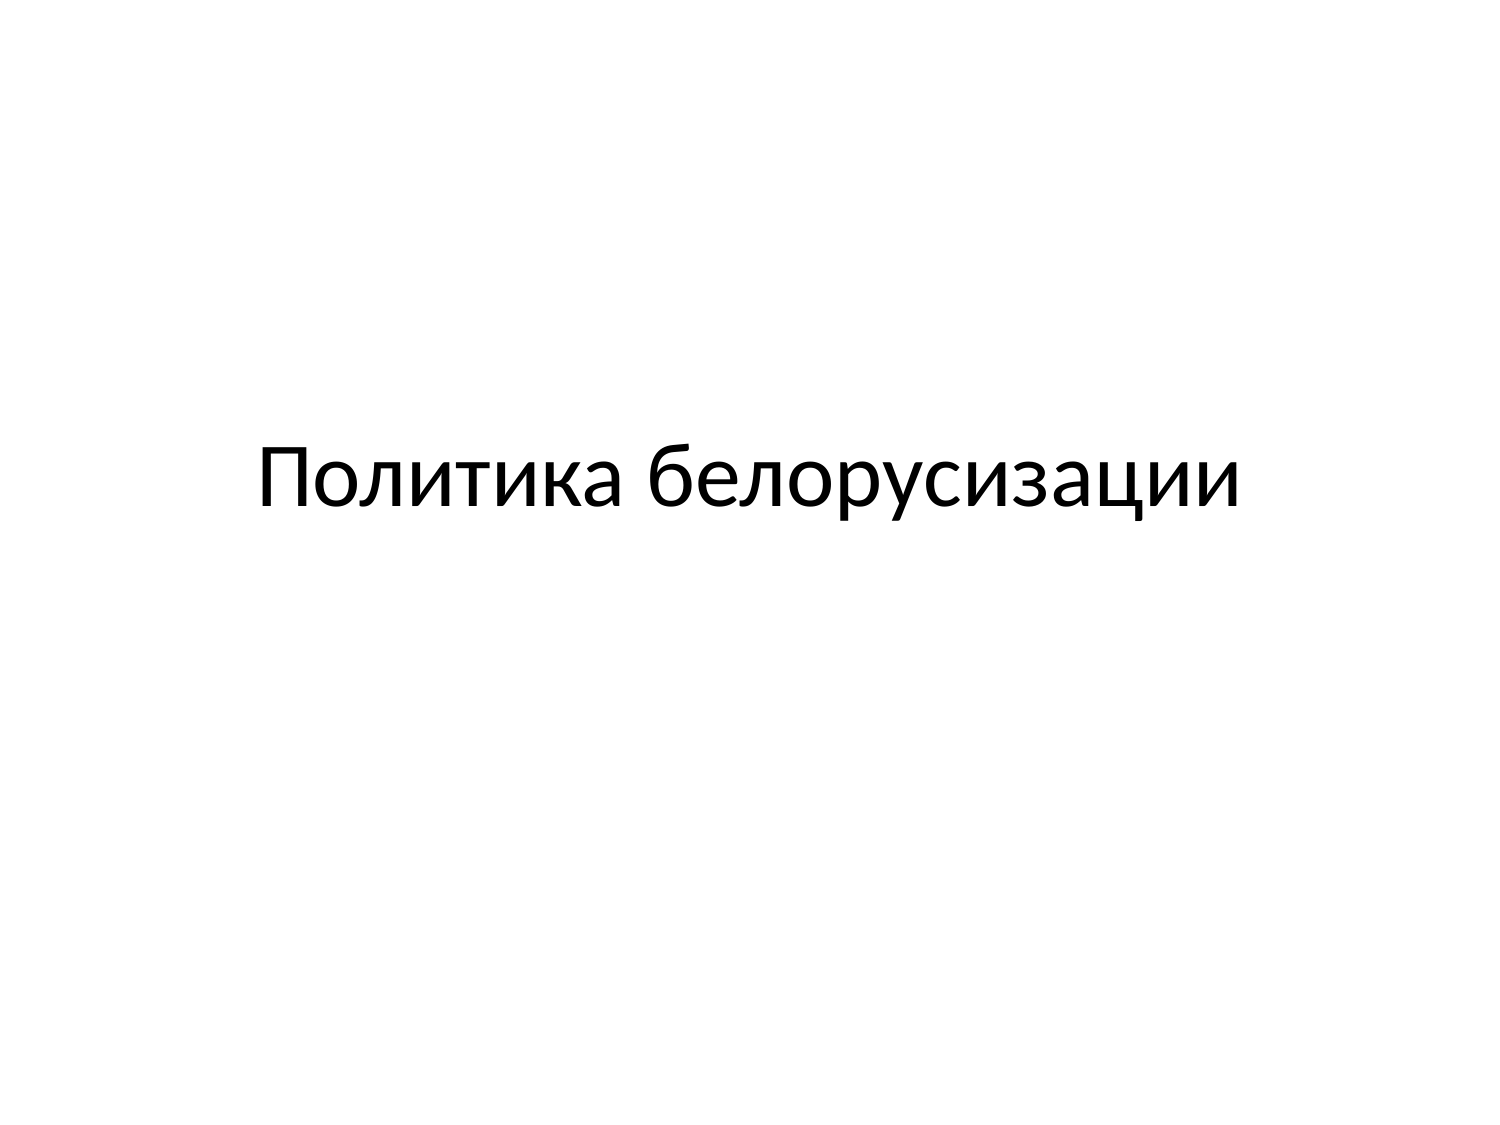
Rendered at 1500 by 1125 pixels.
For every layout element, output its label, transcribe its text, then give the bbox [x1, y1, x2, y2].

title Политика белорусизации [0, 349, 1500, 591]
